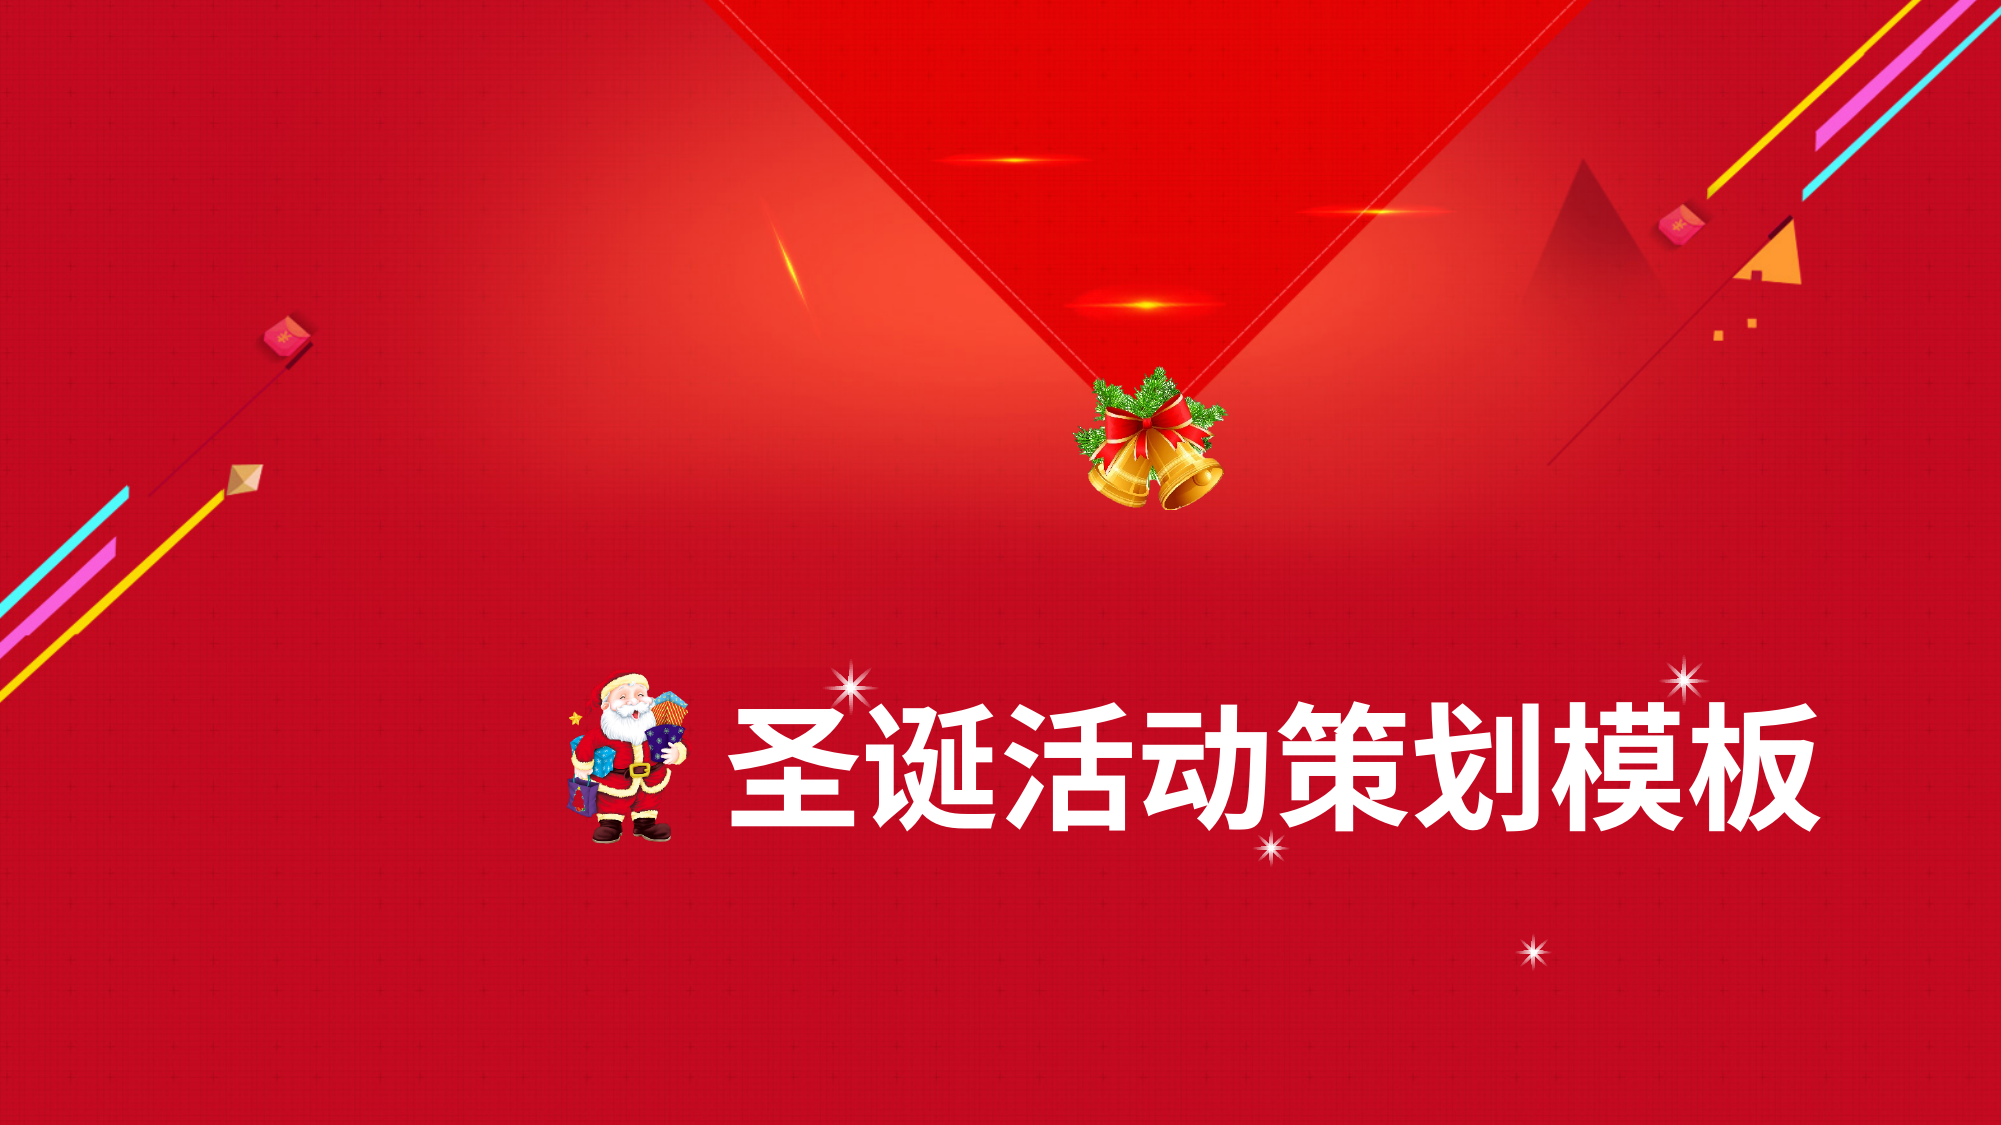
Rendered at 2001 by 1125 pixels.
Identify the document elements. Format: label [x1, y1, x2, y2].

text_box [1514, 933, 1553, 972]
text_box [1251, 828, 1291, 868]
picture [0, 0, 2001, 1125]
text_box [821, 657, 880, 717]
text_box [1657, 654, 1710, 707]
